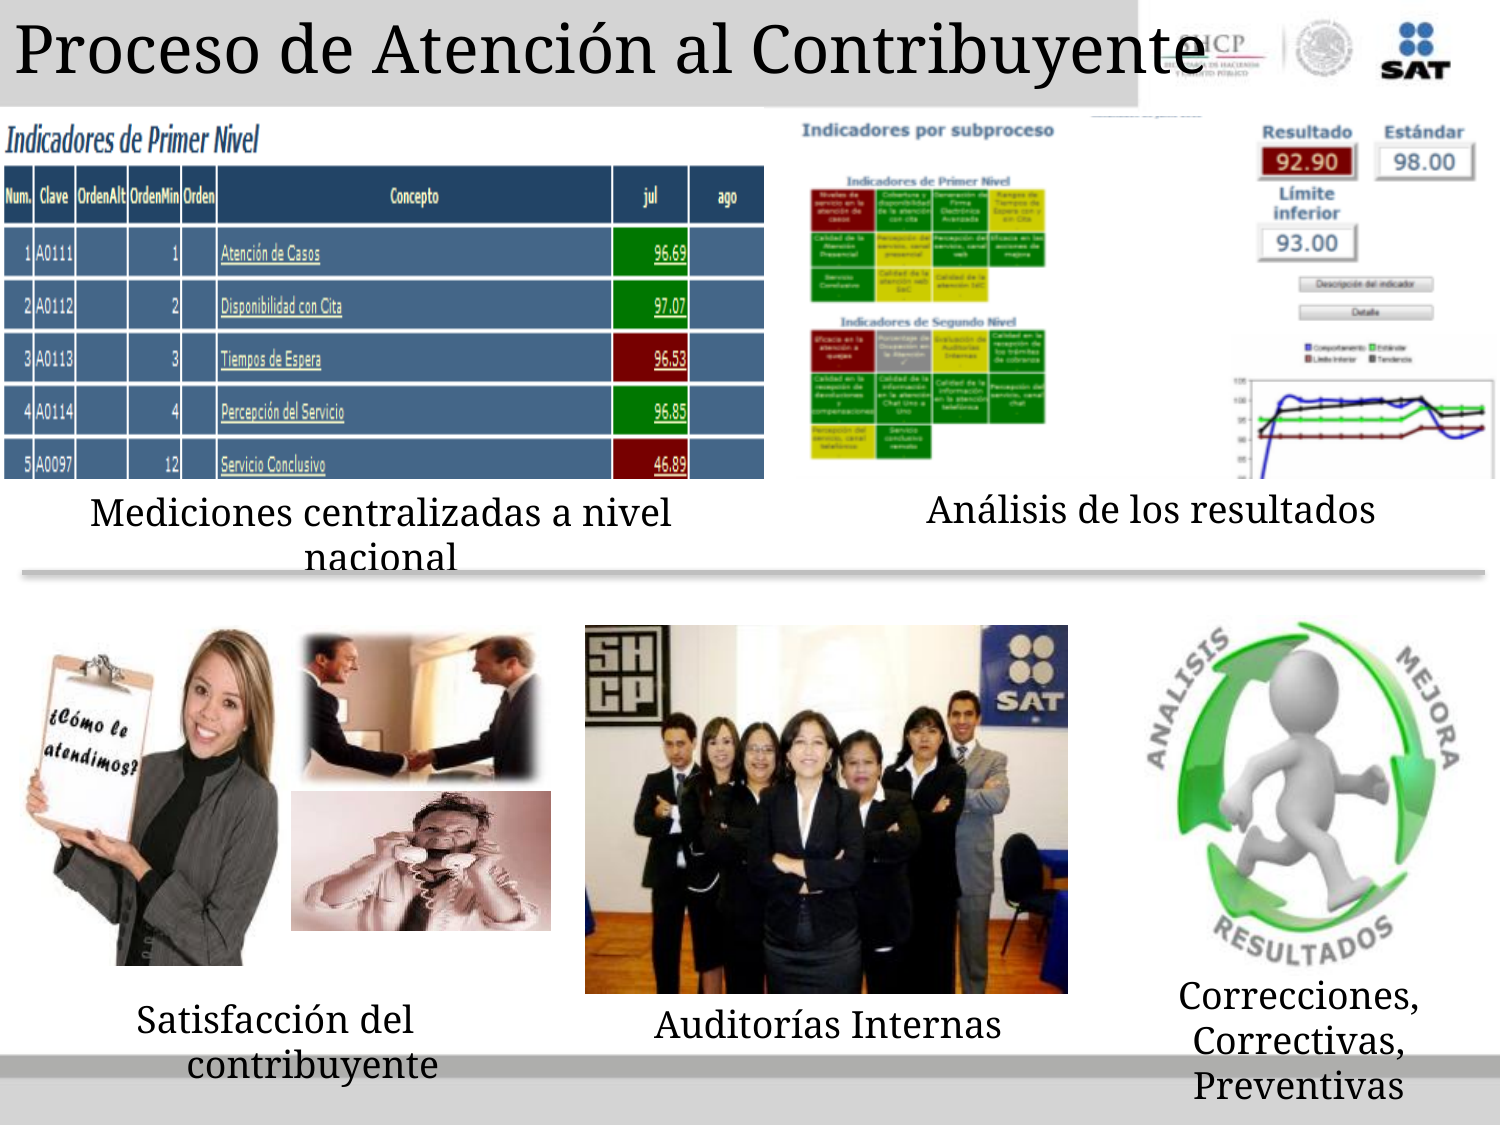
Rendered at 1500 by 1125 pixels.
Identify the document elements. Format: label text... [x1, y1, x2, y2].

text_box Proceso de Atención al Contribuyente [0, 0, 1350, 108]
text_box Auditorías Internas [589, 1001, 1068, 1054]
text_box Mediciones centralizadas a nivel nacional [0, 487, 764, 587]
picture [0, 0, 1500, 1125]
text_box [19, 624, 552, 966]
text_box Análisis de los resultados [807, 487, 1496, 539]
text_box Satisfacción del contribuyente [0, 988, 551, 1094]
text_box Correcciones, Correctivas, Preventivas [1082, 964, 1500, 1115]
